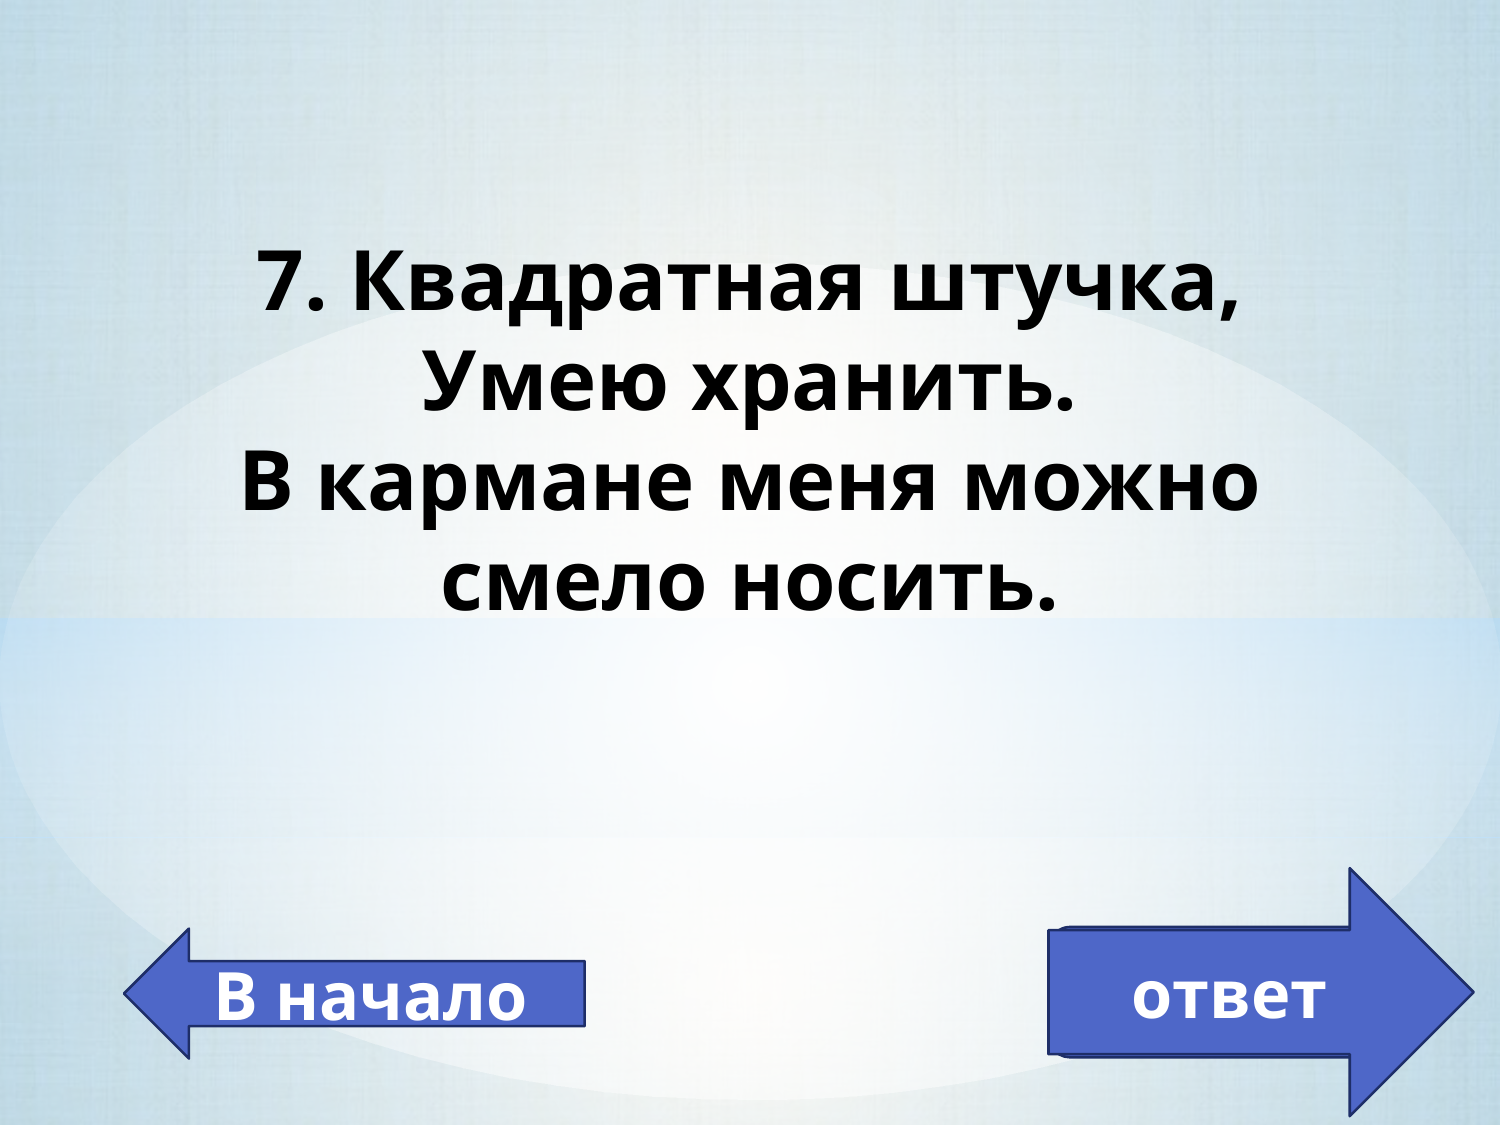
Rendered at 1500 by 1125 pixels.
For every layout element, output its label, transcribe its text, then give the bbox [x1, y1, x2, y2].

text_box [1047, 868, 1475, 1119]
text_box 7. Квадратная штучка, Умею хранить. В кармане меня можно смело носить. [147, 219, 1353, 635]
text_box В начало [123, 927, 586, 1060]
